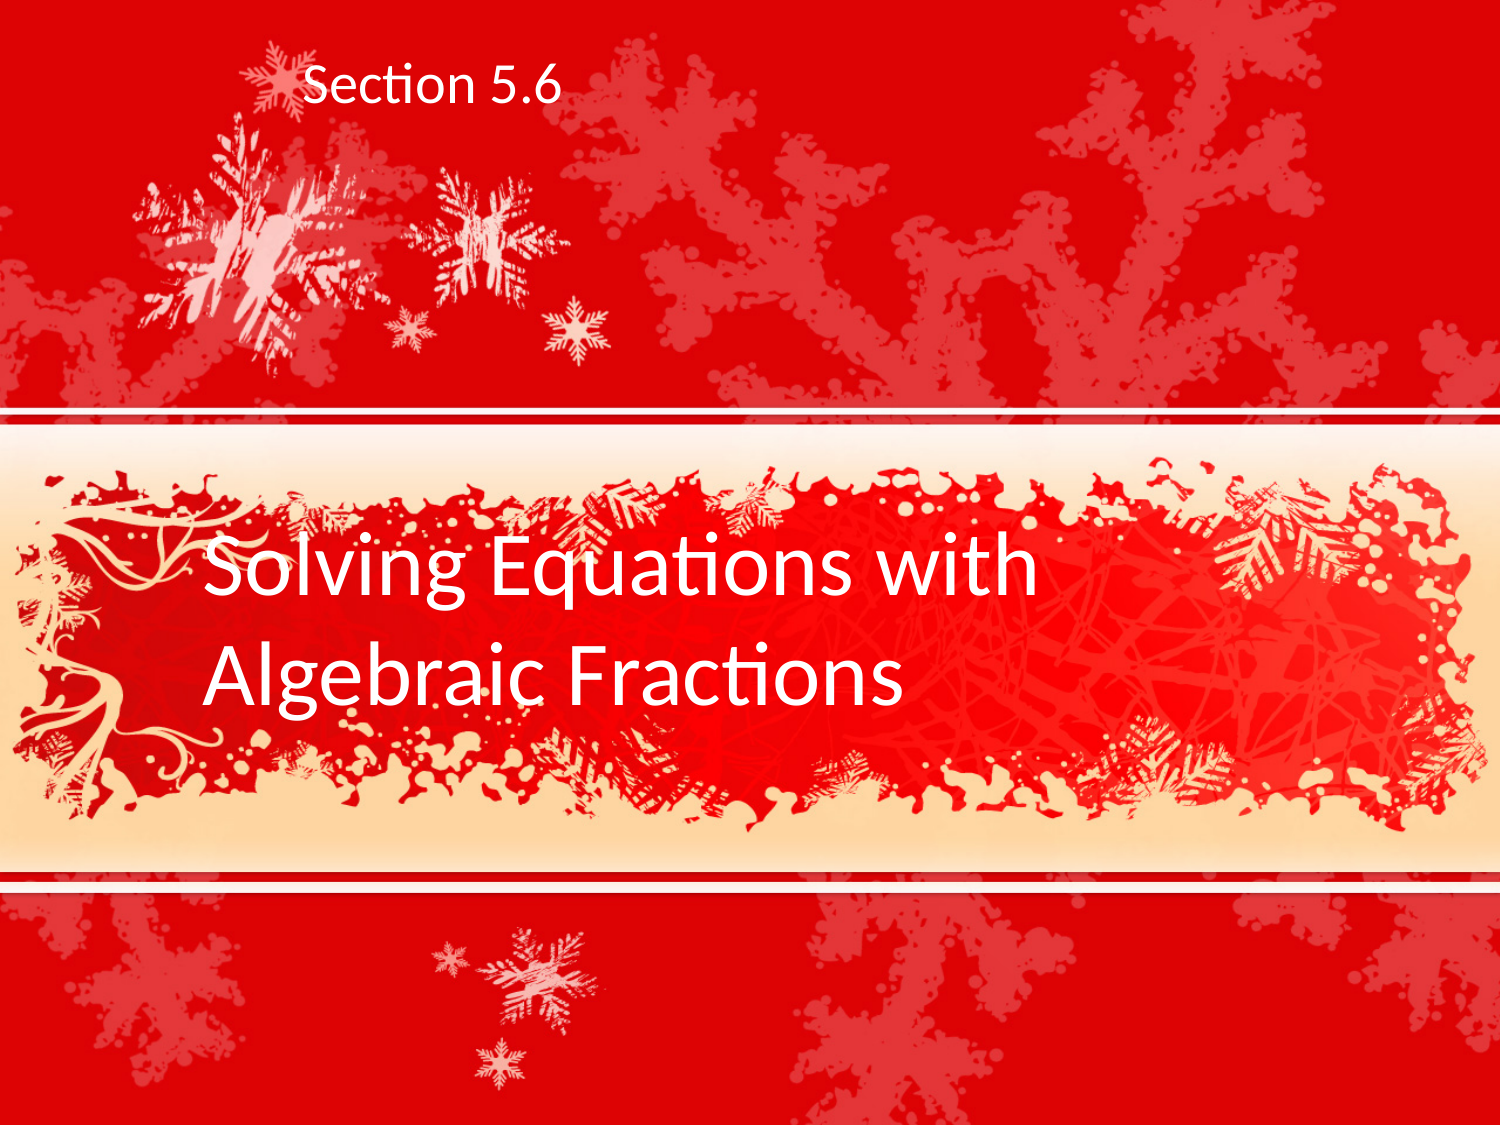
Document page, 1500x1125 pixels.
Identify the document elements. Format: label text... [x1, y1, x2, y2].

subtitle Section 5.6 [287, 37, 1329, 127]
picture [0, 0, 1500, 1125]
title Solving Equations with Algebraic Fractions [187, 536, 1330, 692]
